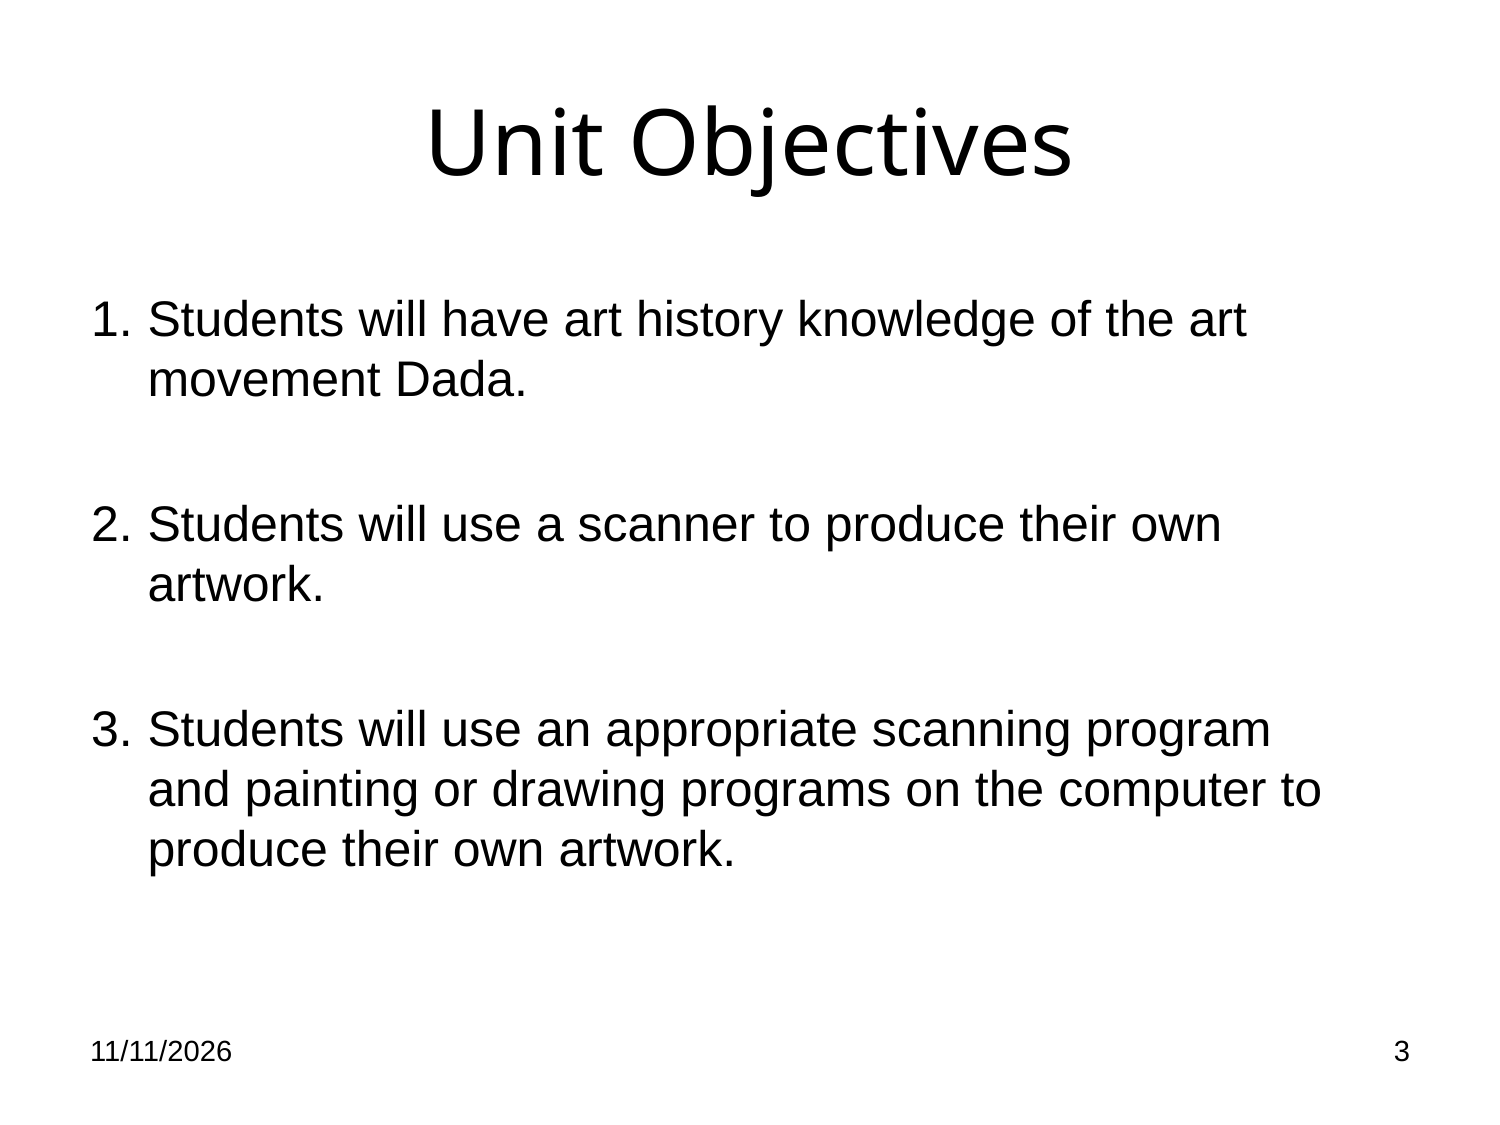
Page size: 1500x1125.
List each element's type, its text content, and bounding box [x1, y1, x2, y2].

slide_number 3 [1074, 1024, 1426, 1103]
title Unit Objectives [74, 44, 1426, 233]
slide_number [74, 1024, 426, 1103]
text_box 1. Students will have art history knowledge of the art movement Dada. Students will use a scanner to produce their own artwork. Students will use an appropriate scanning program and painting or drawing programs on the computer to produce their own artwork. [76, 279, 1424, 884]
